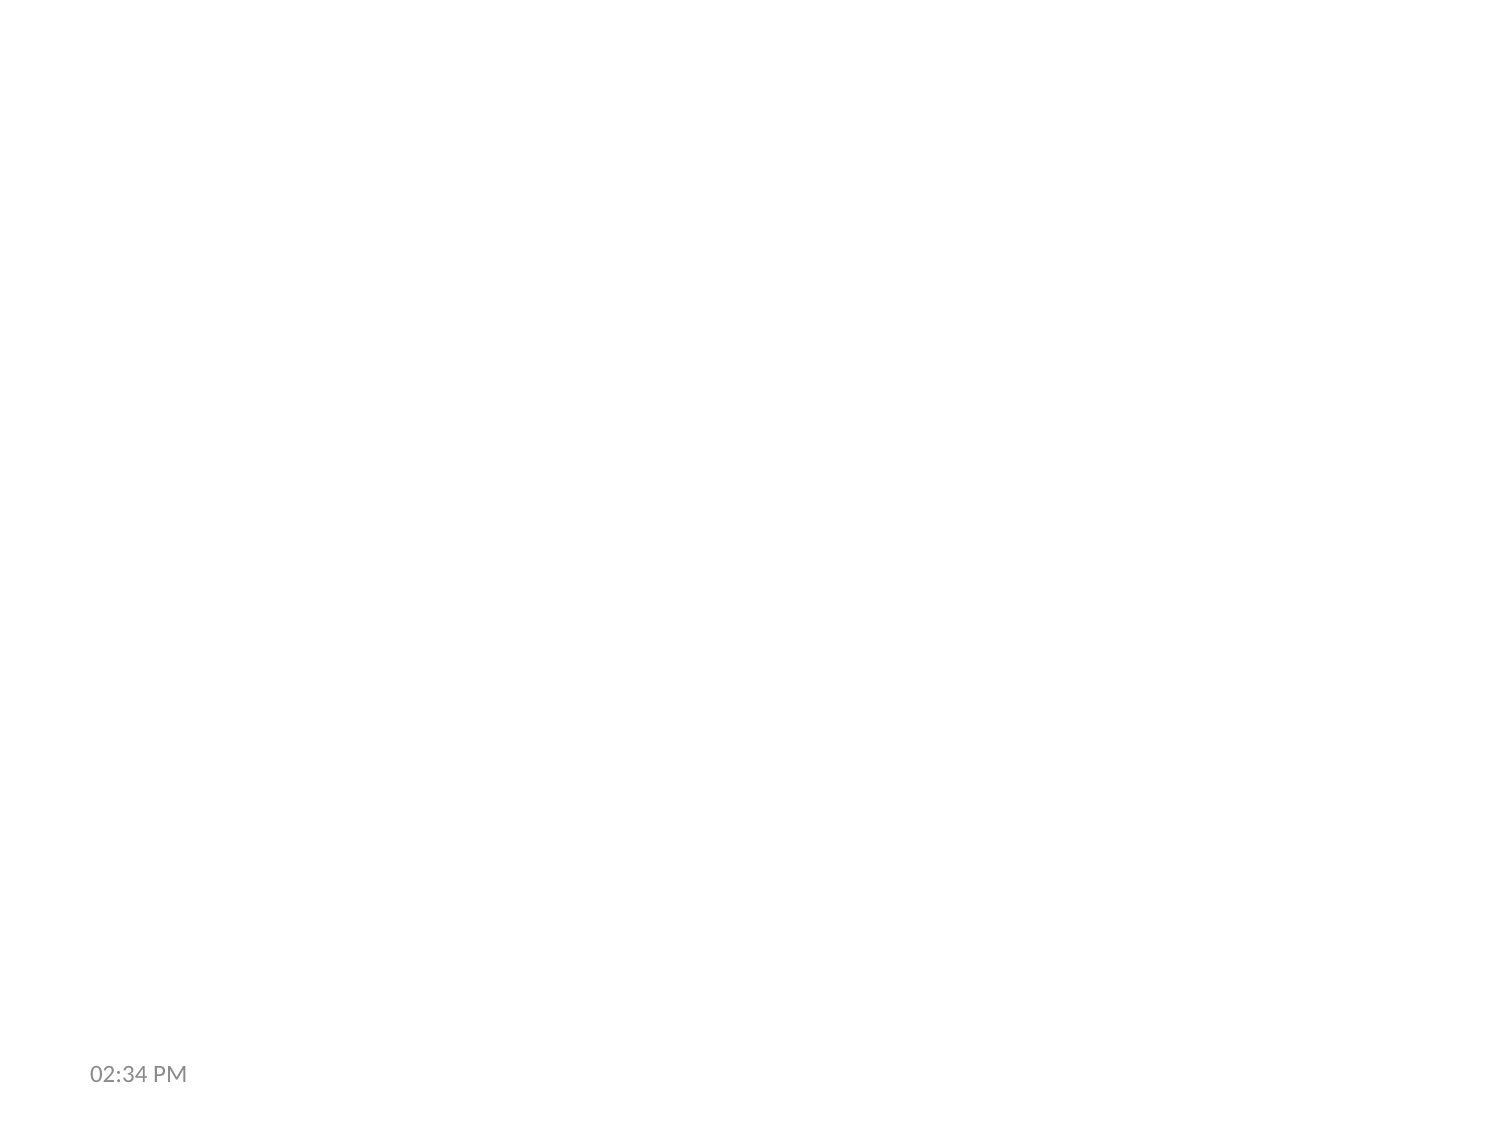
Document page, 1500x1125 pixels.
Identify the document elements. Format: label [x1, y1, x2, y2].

slide_number [75, 1042, 425, 1103]
